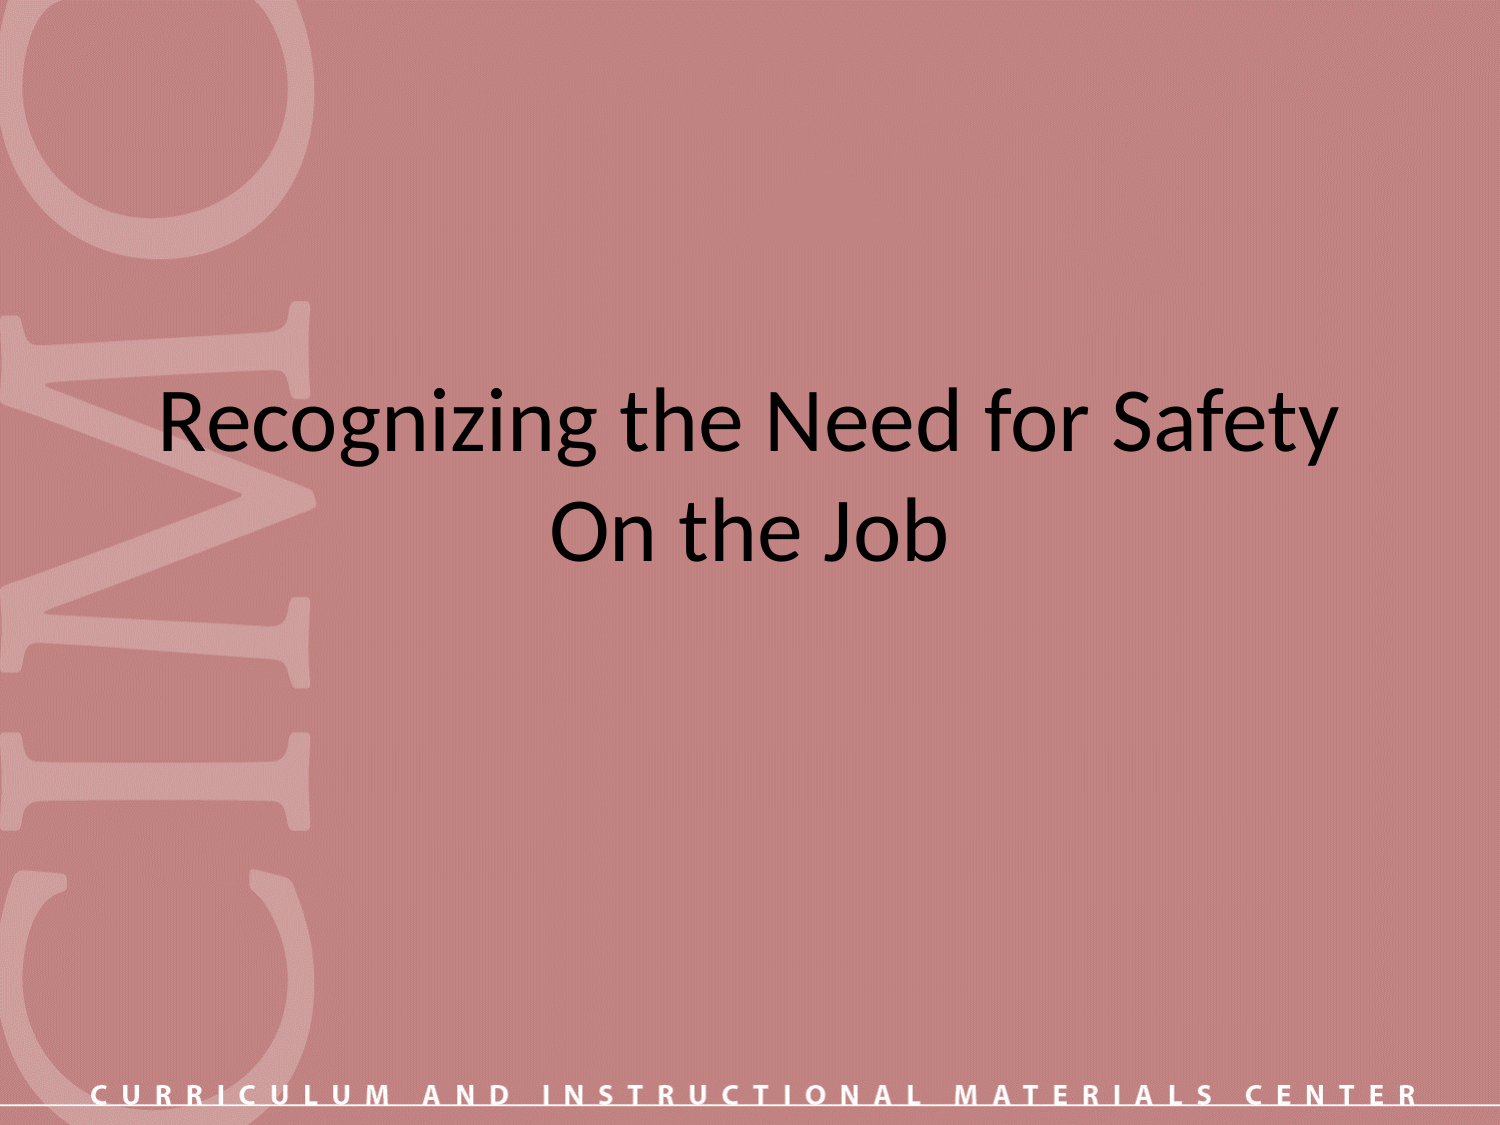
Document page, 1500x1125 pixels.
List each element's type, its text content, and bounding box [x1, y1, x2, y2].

title Recognizing the Need for Safety On the Job [112, 349, 1388, 591]
